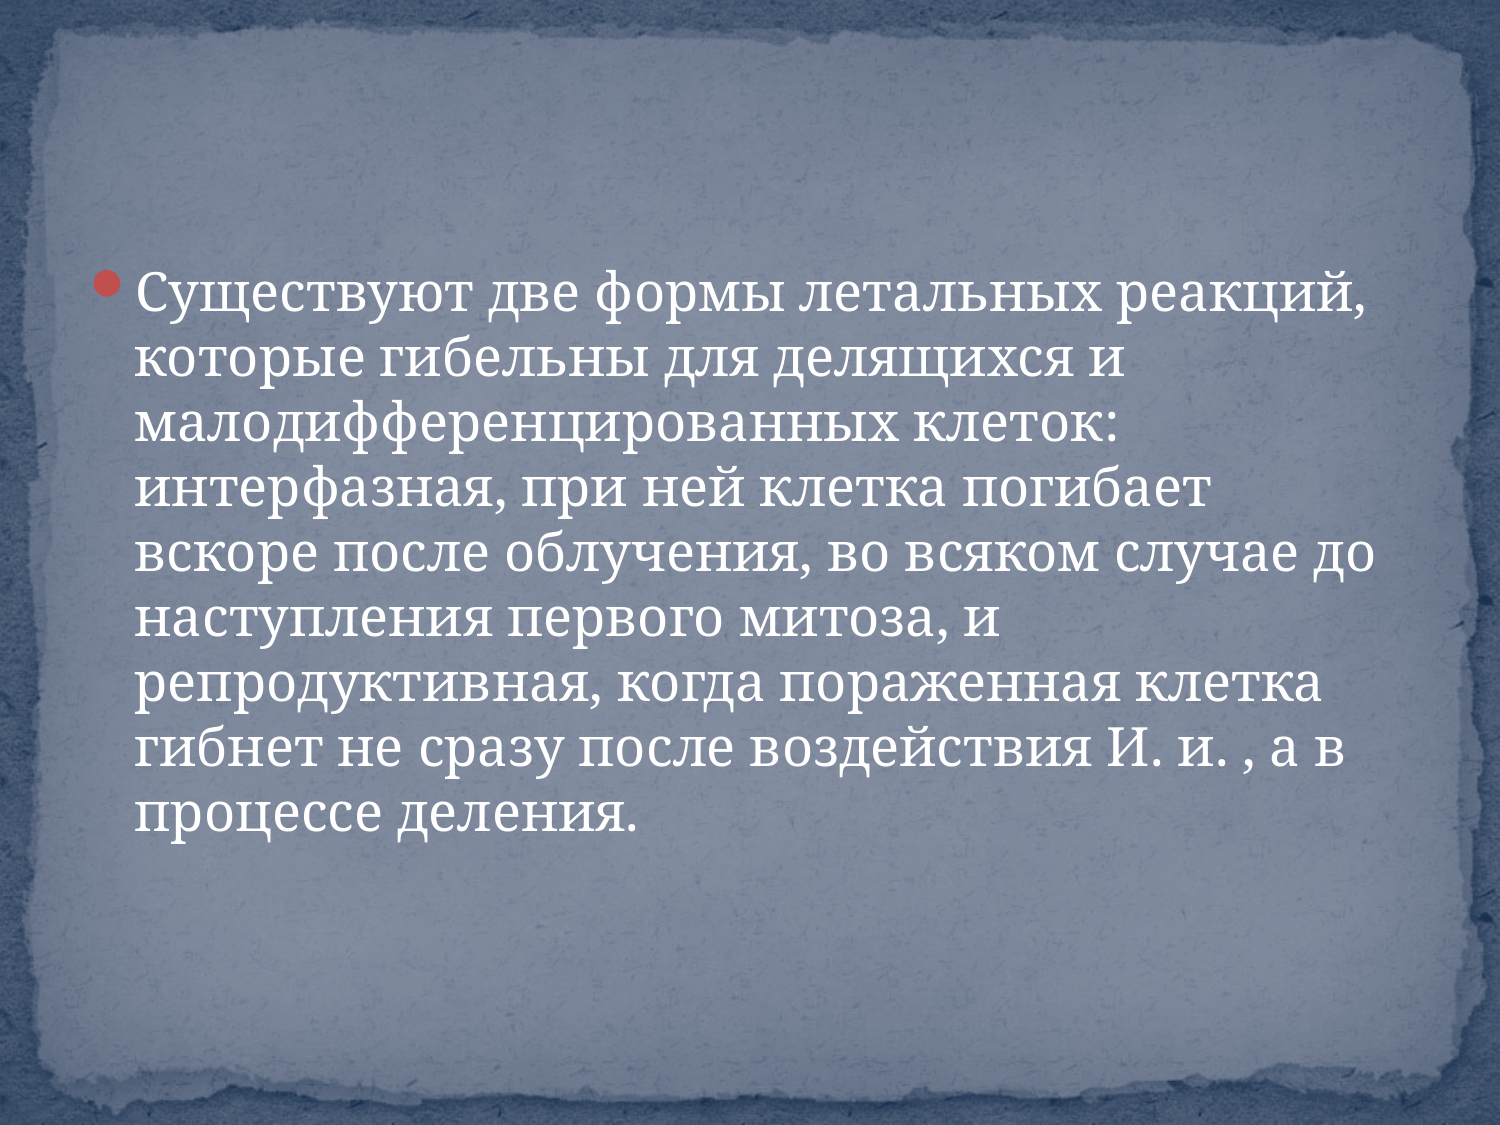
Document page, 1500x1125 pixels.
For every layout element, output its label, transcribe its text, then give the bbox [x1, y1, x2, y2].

list Существуют две формы летальных реакций, которые гибельны для делящихся и малодифференцированных клеток: интерфазная, при ней клетка погибает вскоре после облучения, во всяком случае до наступления первого митоза, и репродуктивная, когда пораженная клетка гибнет не сразу после воздействия И. и. , а в процессе деления. [75, 249, 1425, 1000]
